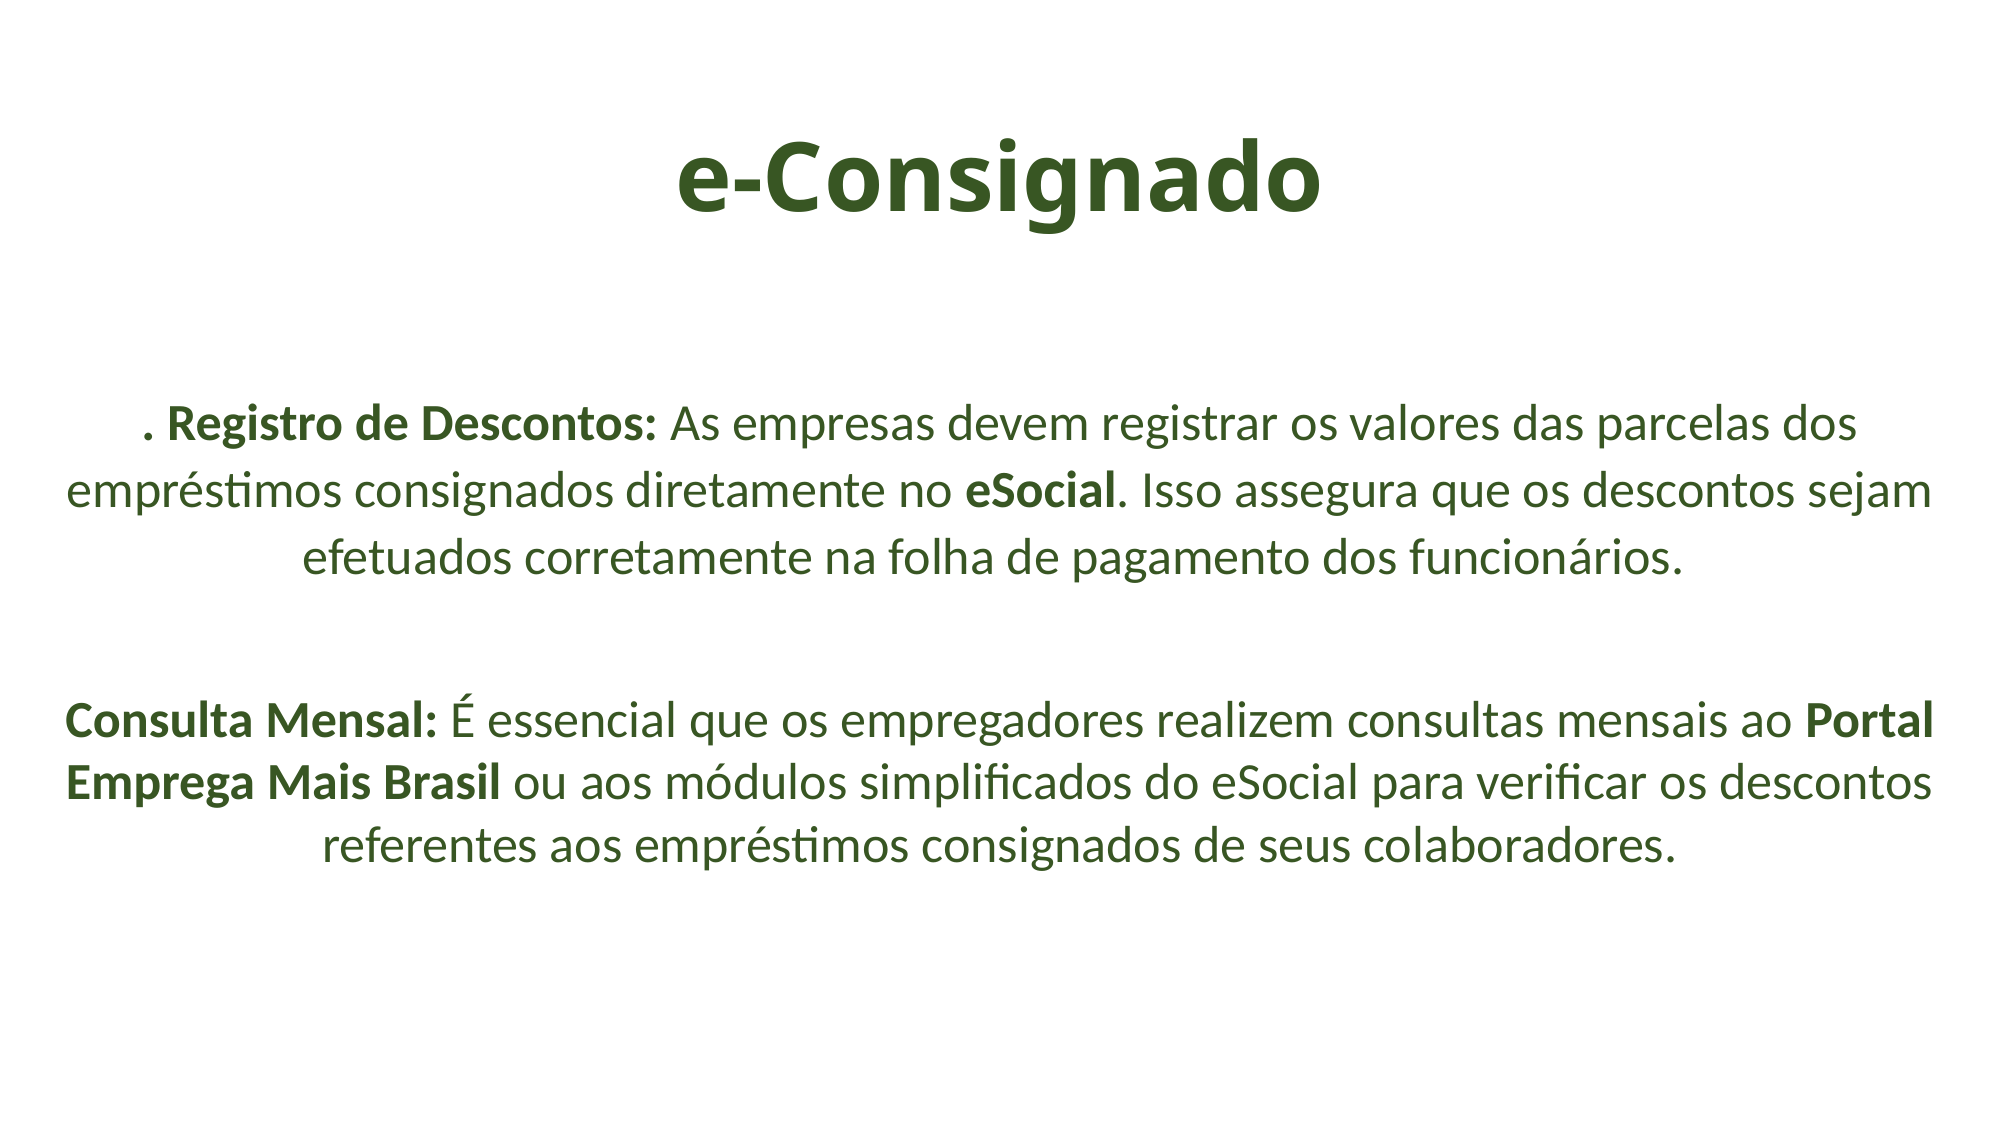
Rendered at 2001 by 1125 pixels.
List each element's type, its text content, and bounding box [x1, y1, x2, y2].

text_box . Registro de Descontos: As empresas devem registrar os valores das parcelas dos empréstimos consignados diretamente no eSocial. Isso assegura que os descontos sejam efetuados corretamente na folha de pagamento dos funcionários. Consulta Mensal: É essencial que os empregadores realizem consultas mensais ao Portal Emprega Mais Brasil ou aos módulos simplificados do eSocial para verificar os descontos referentes aos empréstimos consignados de seus colaboradores. [0, 376, 2000, 880]
text_box e-Consignado [0, 108, 2000, 238]
